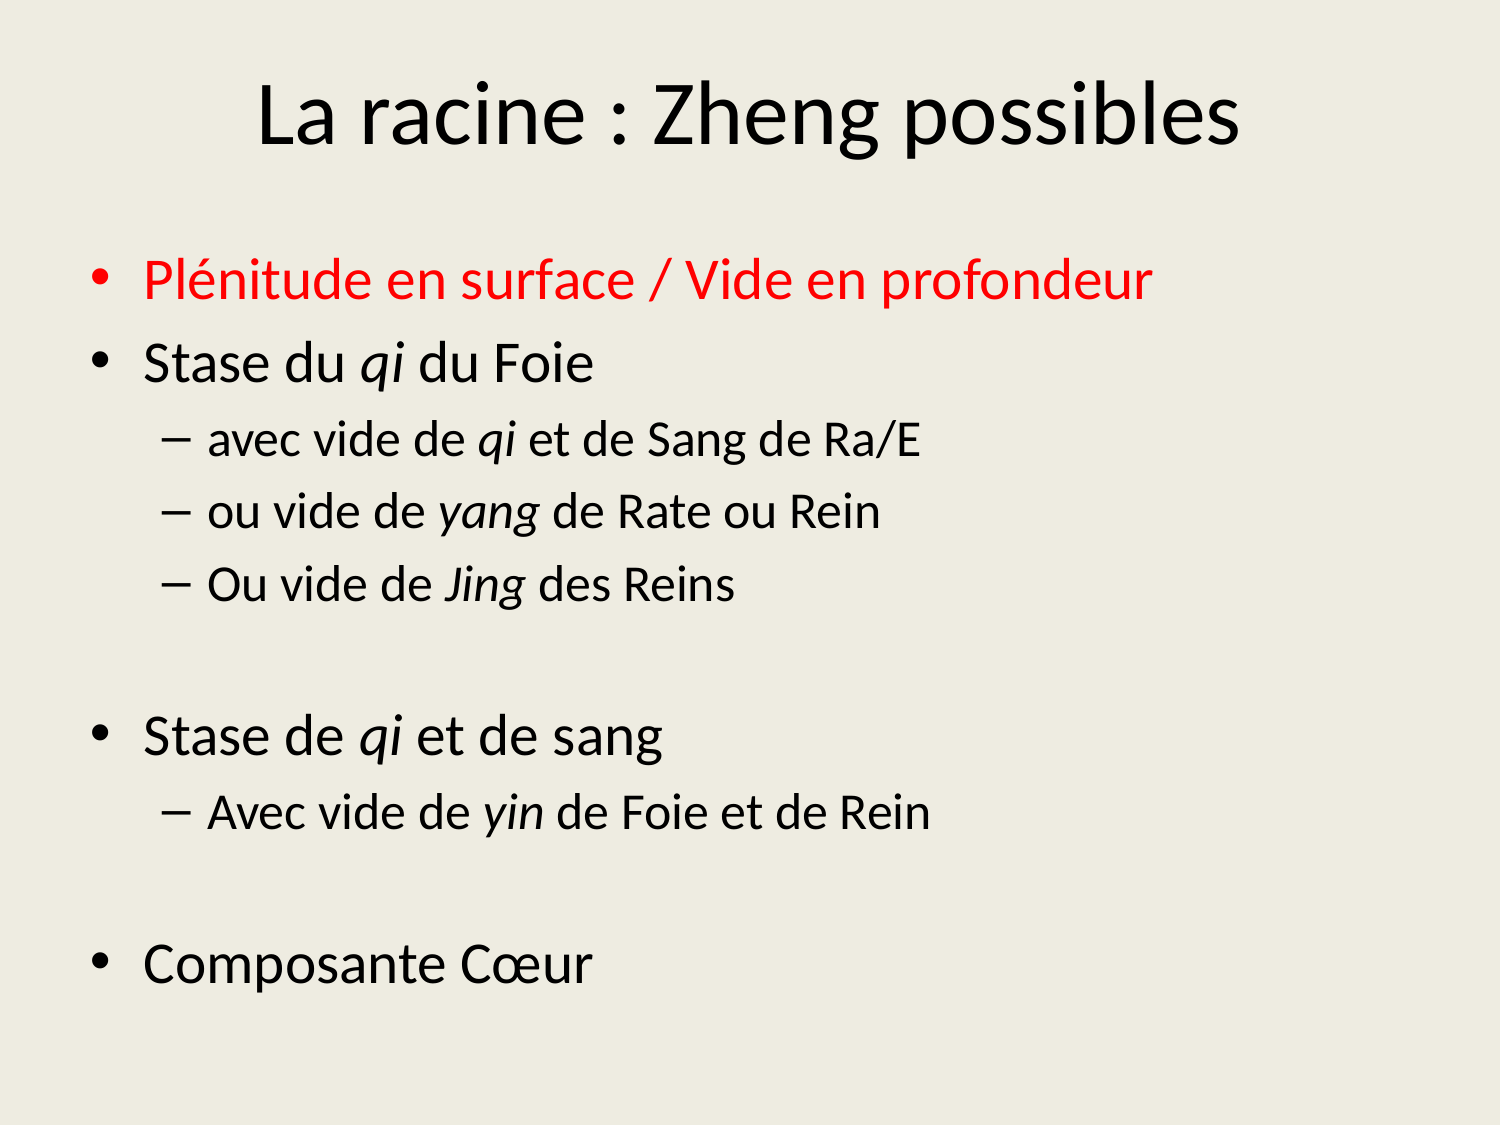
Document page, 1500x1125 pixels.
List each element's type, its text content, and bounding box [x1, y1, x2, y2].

title La racine : Zheng possibles [75, 45, 1425, 232]
list Plénitude en surface / Vide en profondeur Stase du qi du Foie avec vide de qi et de Sang de Ra/E ou vide de yang de Rate ou Rein Ou vide de Jing des Reins Stase de qi et de sang Avec vide de yin de Foie et de Rein Composante Cœur [75, 232, 1425, 1005]
